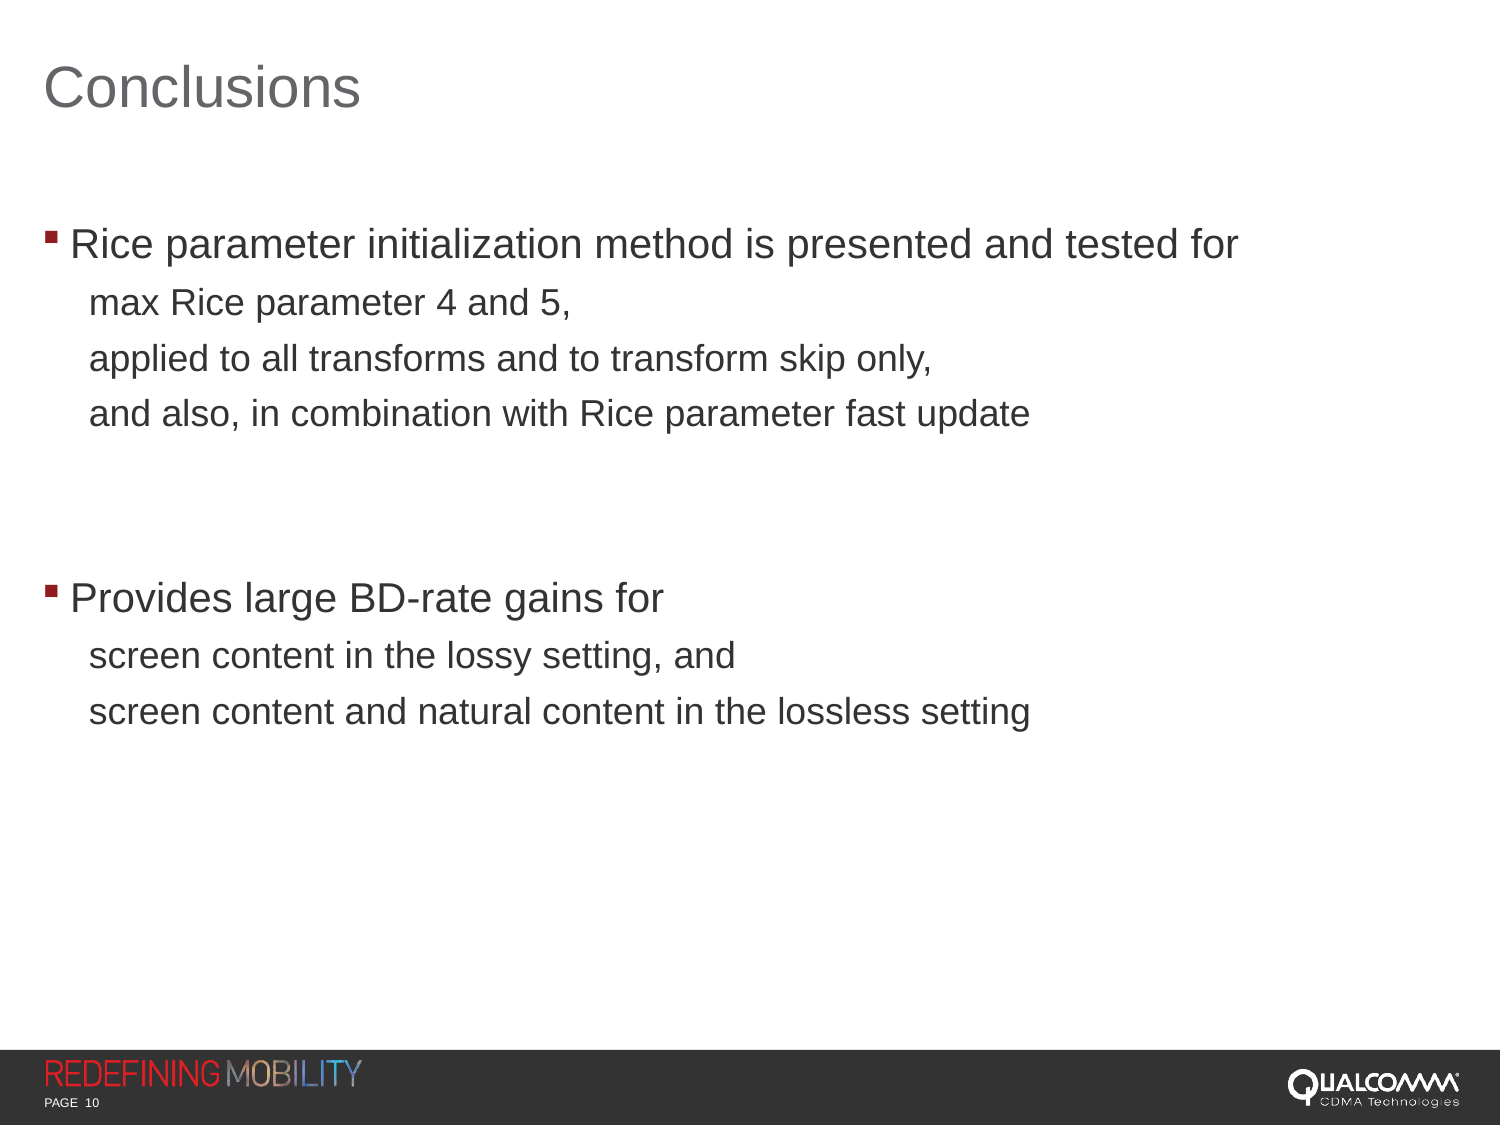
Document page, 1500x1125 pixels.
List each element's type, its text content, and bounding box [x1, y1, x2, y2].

title Conclusions [28, 44, 1462, 138]
picture [1278, 1058, 1478, 1114]
picture [30, 1048, 372, 1099]
list Rice parameter initialization method is presented and tested for max Rice parameter 4 and 5, applied to all transforms and to transform skip only, and also, in combination with Rice parameter fast update Provides large BD-rate gains for screen content in the lossy setting, and screen content and natural content in the lossless setting [26, 148, 1457, 1021]
